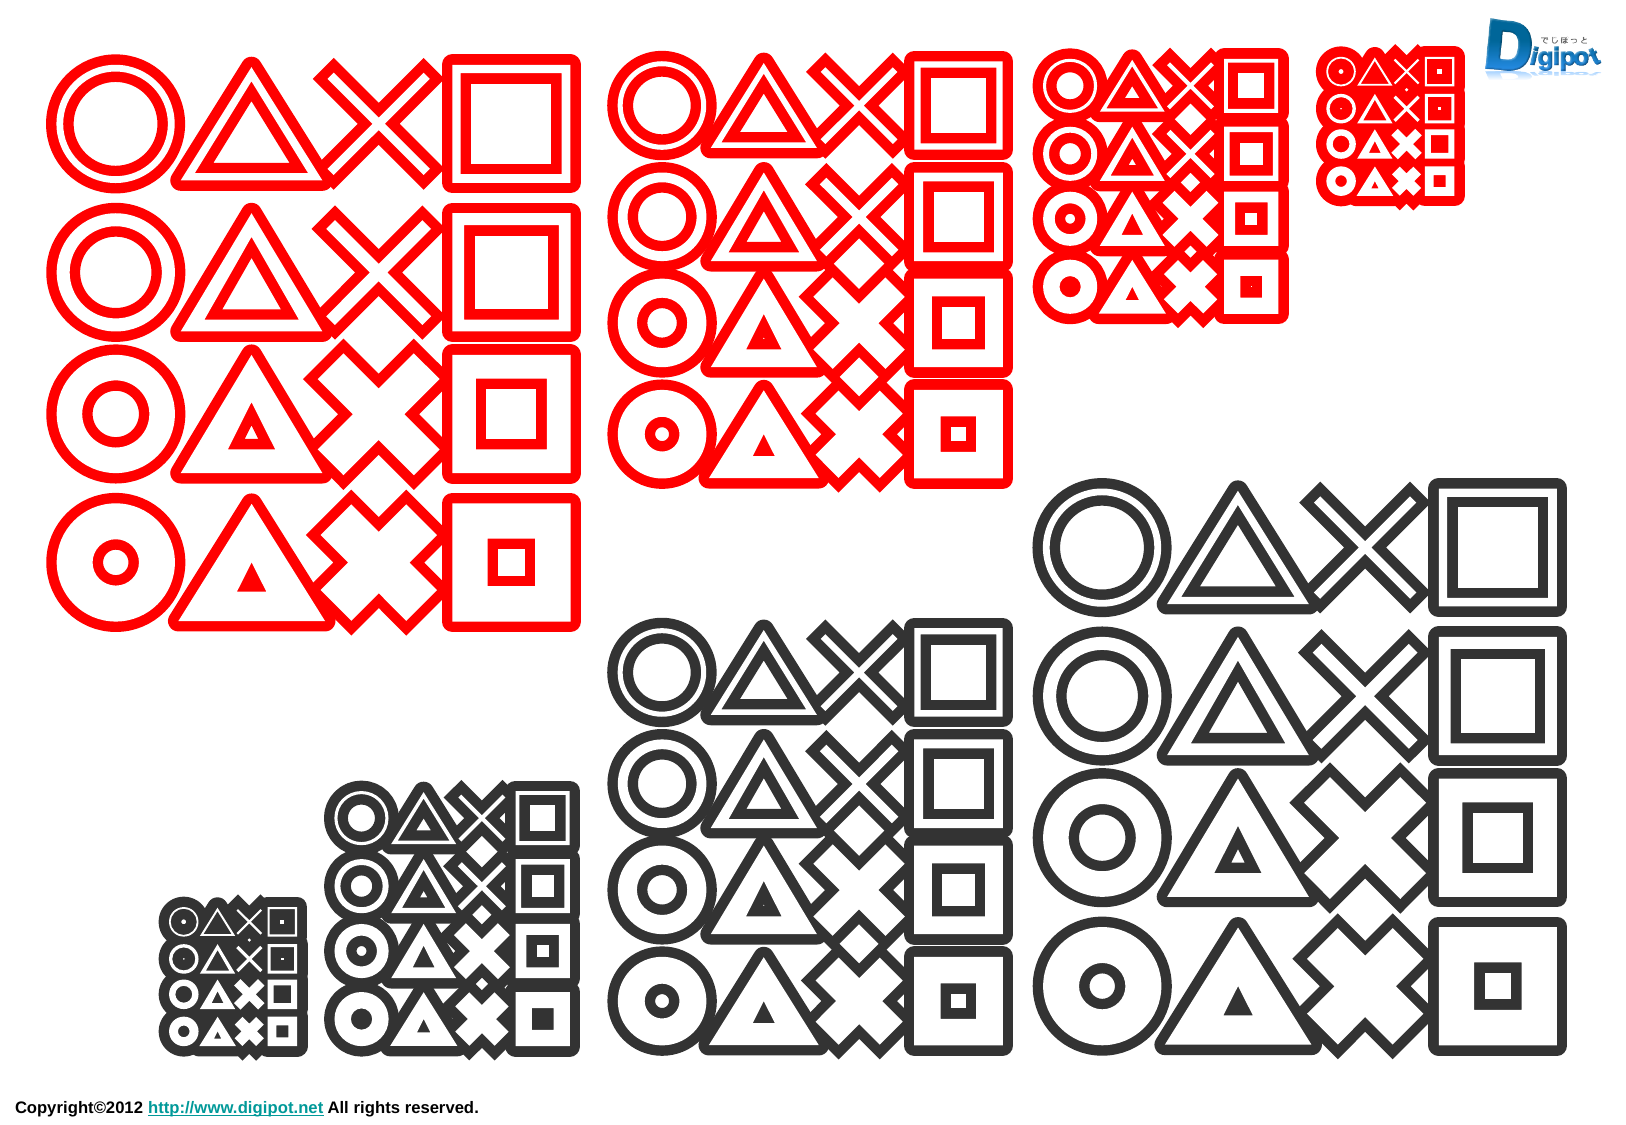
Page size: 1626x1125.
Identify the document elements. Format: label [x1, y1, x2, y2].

picture [1485, 18, 1602, 82]
text_box [56, 54, 1558, 1047]
